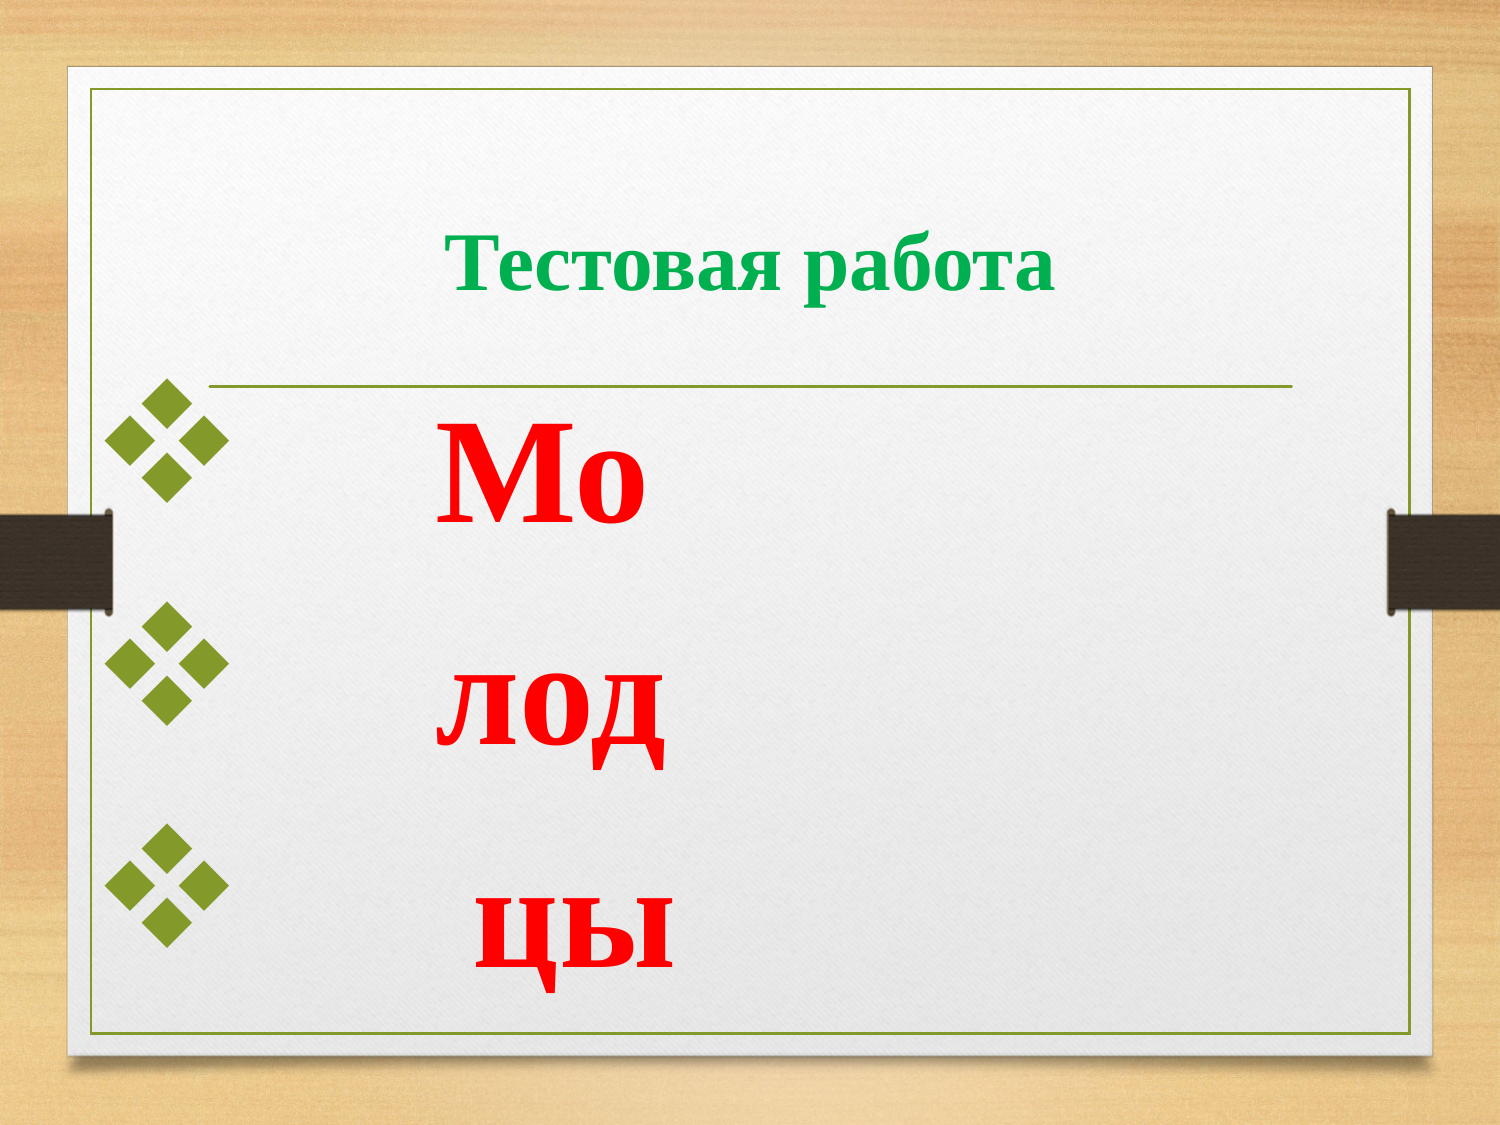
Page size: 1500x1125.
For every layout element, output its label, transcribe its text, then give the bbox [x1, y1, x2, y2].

picture [0, 0, 1500, 1125]
list Мо лод цы [75, 262, 1425, 1043]
title Тестовая работа [193, 150, 1309, 262]
